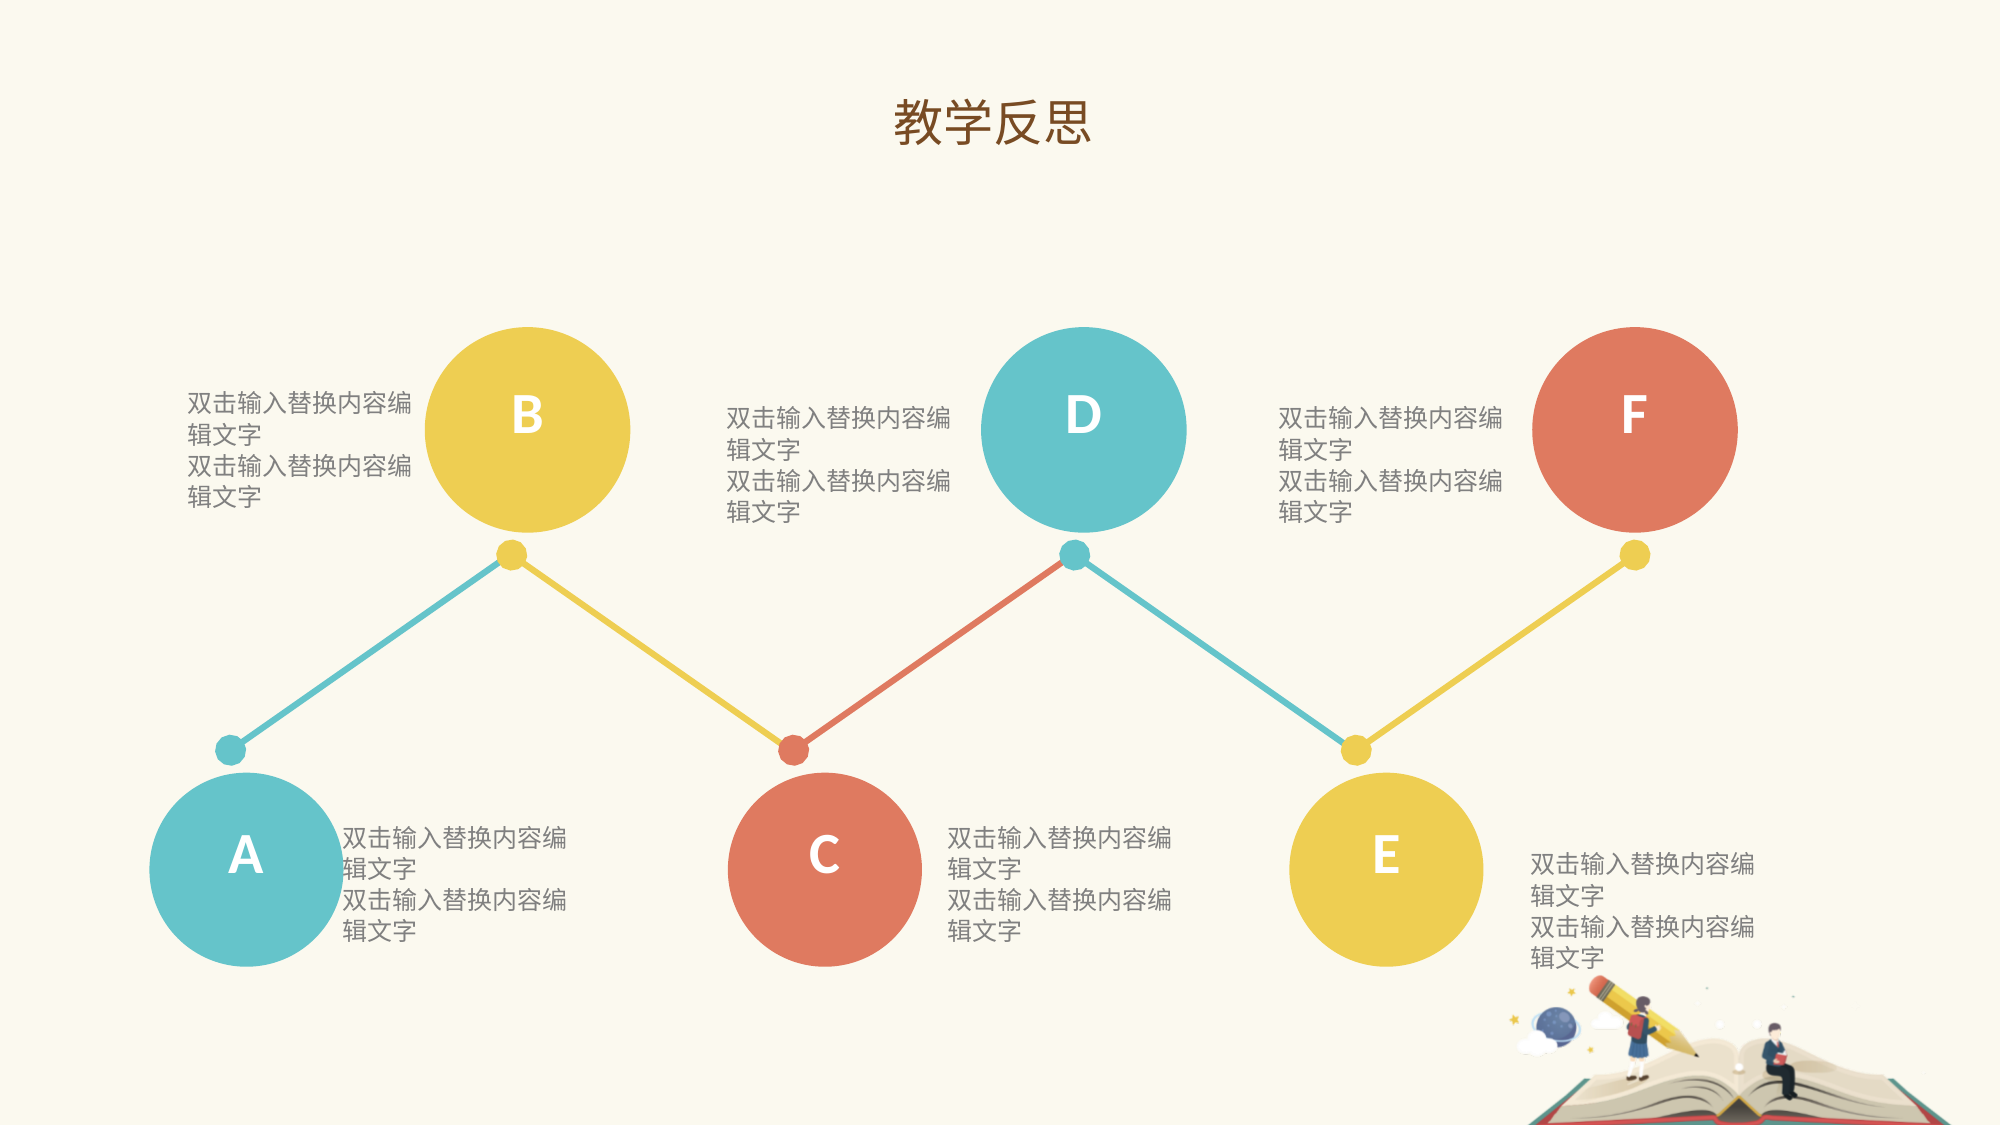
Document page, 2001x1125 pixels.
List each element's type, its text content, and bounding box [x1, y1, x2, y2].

text_box F [1537, 326, 1739, 534]
text_box 双击输入替换内容编辑文字 双击输入替换内容编辑文字 [172, 379, 449, 519]
text_box 双击输入替换内容编辑文字 双击输入替换内容编辑文字 [1515, 840, 1792, 981]
picture [1505, 947, 1992, 1125]
text_box D [986, 326, 1188, 534]
text_box 教学反思 [663, 84, 1324, 160]
text_box 双击输入替换内容编辑文字 双击输入替换内容编辑文字 [933, 813, 1210, 954]
text_box C [726, 771, 924, 968]
text_box A [148, 771, 327, 968]
text_box 双击输入替换内容编辑文字 双击输入替换内容编辑文字 [712, 394, 988, 534]
text_box 双击输入替换内容编辑文字 双击输入替换内容编辑文字 [1263, 394, 1540, 534]
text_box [199, 652, 1666, 716]
text_box E [1288, 771, 1485, 968]
text_box B [437, 326, 632, 534]
text_box 双击输入替换内容编辑文字 双击输入替换内容编辑文字 [327, 813, 604, 954]
